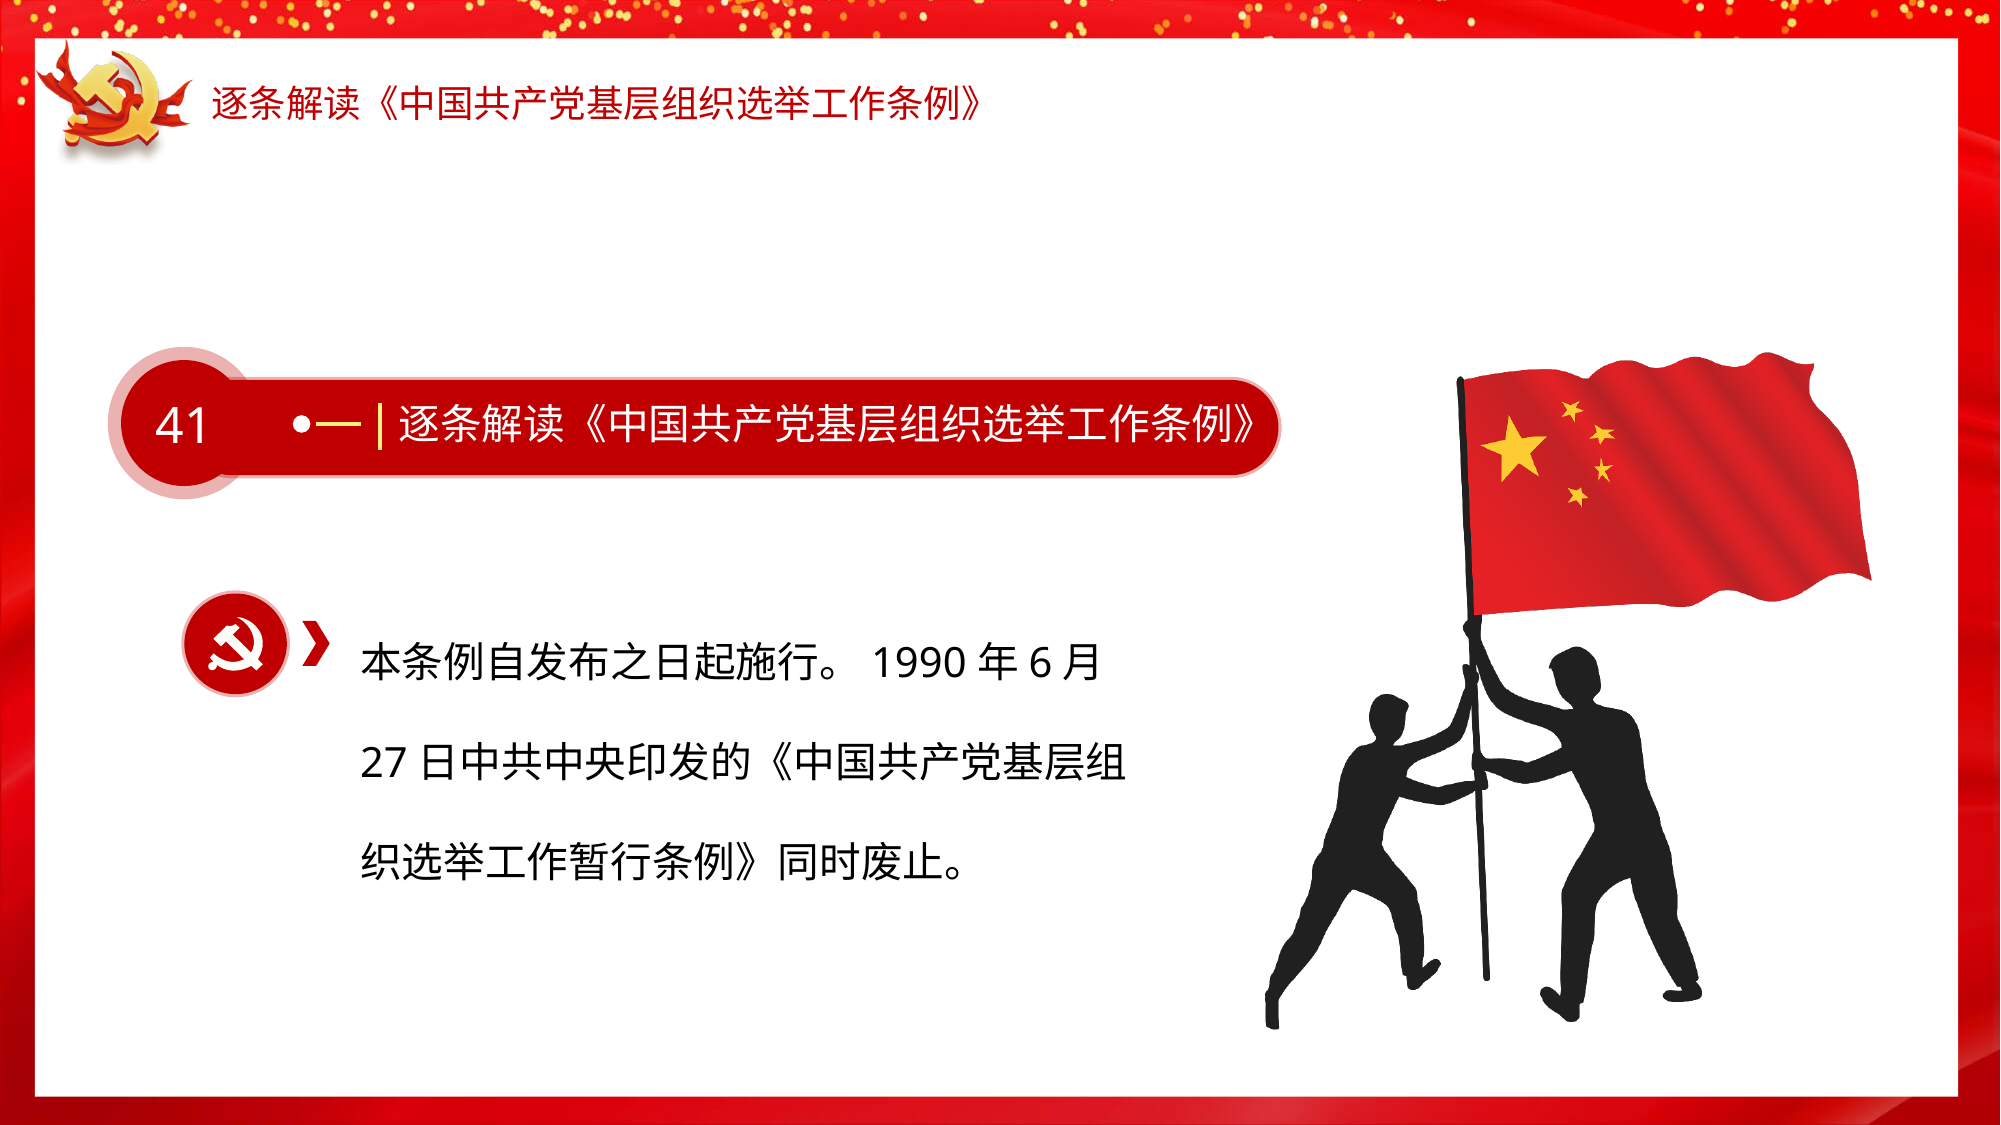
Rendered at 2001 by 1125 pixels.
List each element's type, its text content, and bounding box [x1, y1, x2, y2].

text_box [184, 593, 287, 695]
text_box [120, 360, 1106, 486]
text_box 逐条解读《中国共产党基层组织选举工作条例》 [196, 72, 1014, 132]
text_box [34, 37, 1959, 1098]
text_box [302, 620, 330, 666]
text_box 本条例自发布之日起施行。1990年6月27日中共中央印发的《中国共产党基层组织选举工作暂行条例》同时废止。 [345, 578, 1106, 893]
picture [0, 0, 2000, 1125]
